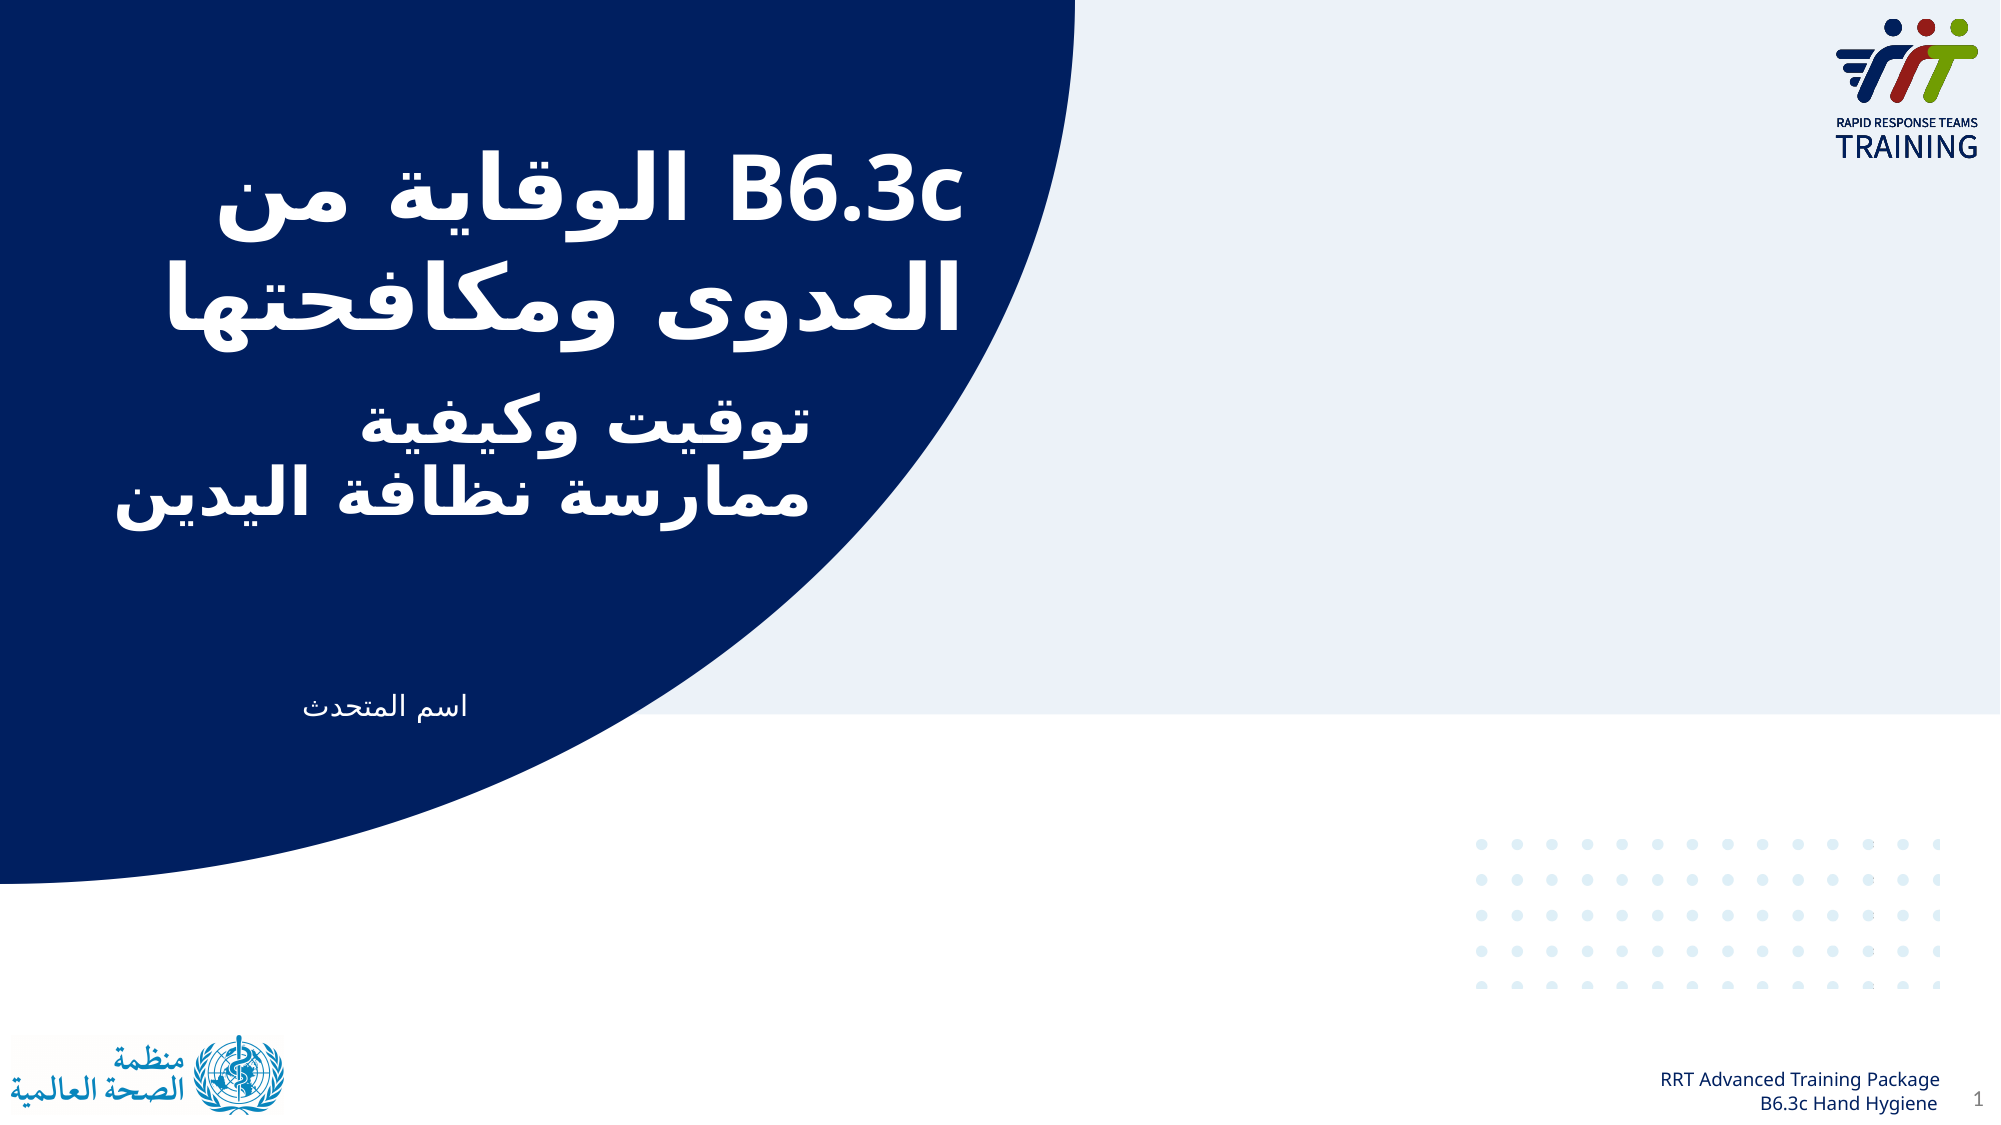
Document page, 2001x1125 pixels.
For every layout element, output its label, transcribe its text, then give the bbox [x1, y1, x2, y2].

picture [241, 1050, 247, 1059]
text_box B6.3c الوقاية من العدوى ومكافحتها [92, 121, 974, 356]
picture [11, 1035, 284, 1115]
picture [0, 0, 1075, 884]
picture [1476, 839, 1940, 989]
title توقيت وكيفية ممارسة نظافة اليدين [84, 259, 822, 657]
text_box اسم المتحدث [93, 680, 476, 730]
picture [1835, 19, 1978, 167]
